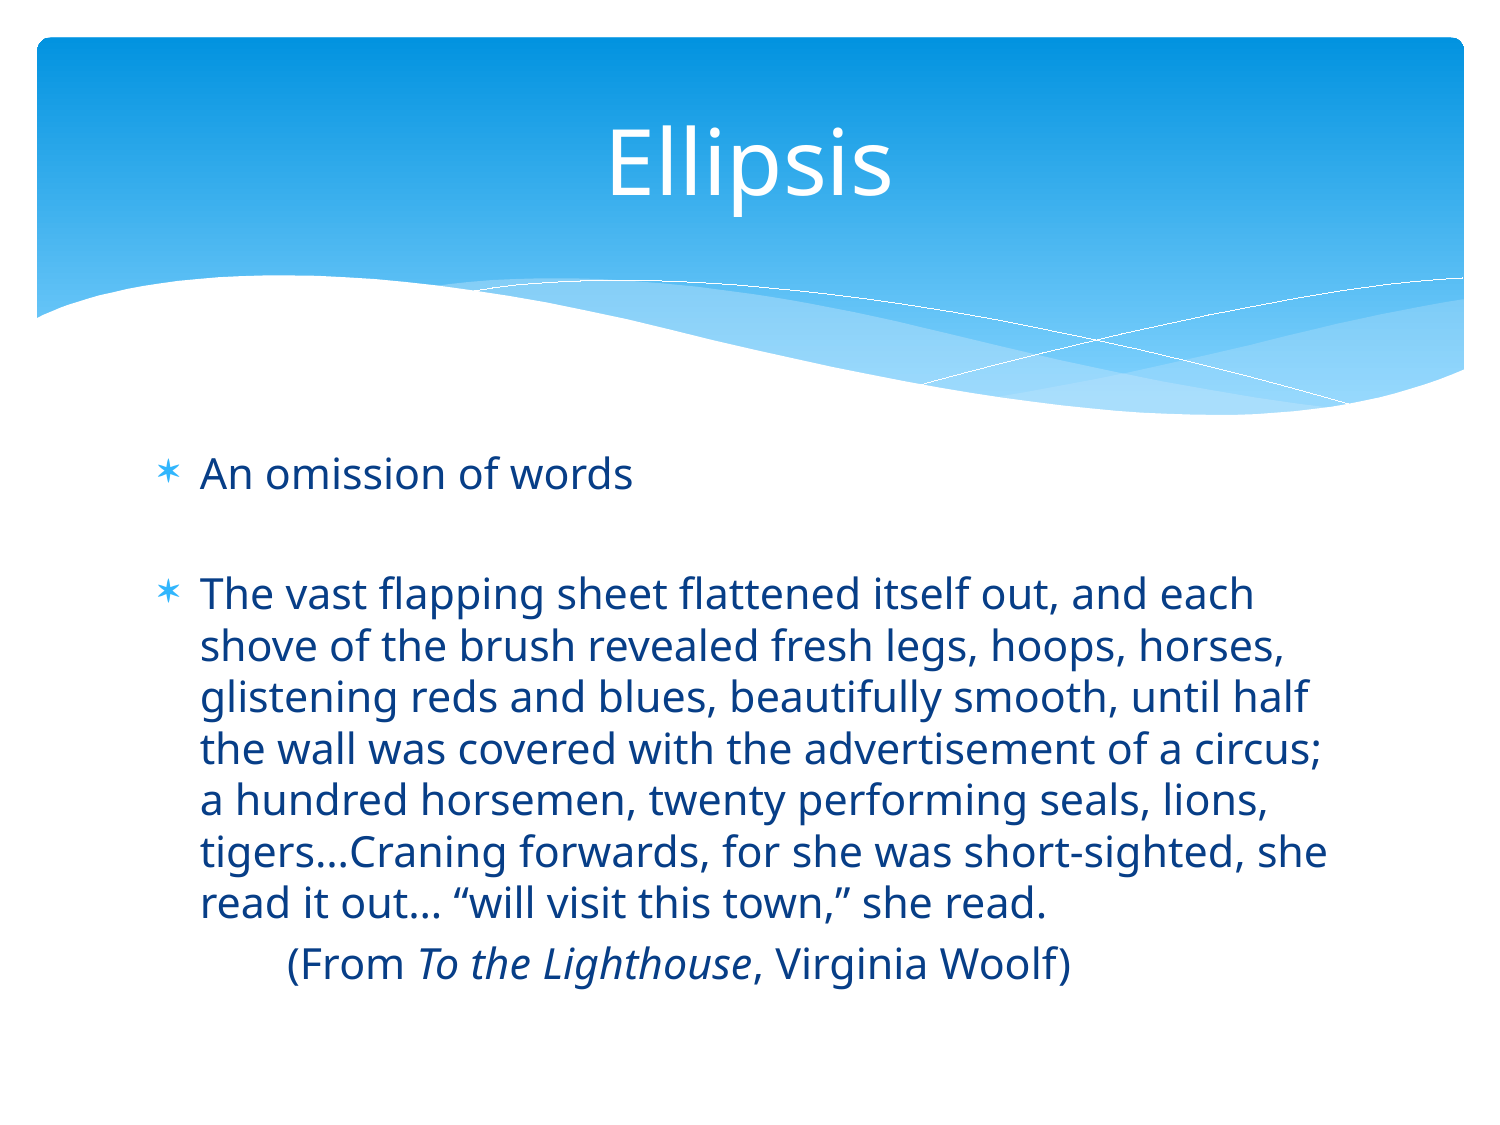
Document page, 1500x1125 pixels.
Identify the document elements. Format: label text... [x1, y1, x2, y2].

title Ellipsis [75, 55, 1425, 261]
list An omission of words The vast flapping sheet flattened itself out, and each shove of the brush revealed fresh legs, hoops, horses, glistening reds and blues, beautifully smooth, until half the wall was covered with the advertisement of a circus; a hundred horsemen, twenty performing seals, lions, tigers…Craning forwards, for she was short-sighted, she read it out… “will visit this town,” she read. (From To the Lighthouse, Virginia Woolf) [143, 438, 1359, 1005]
